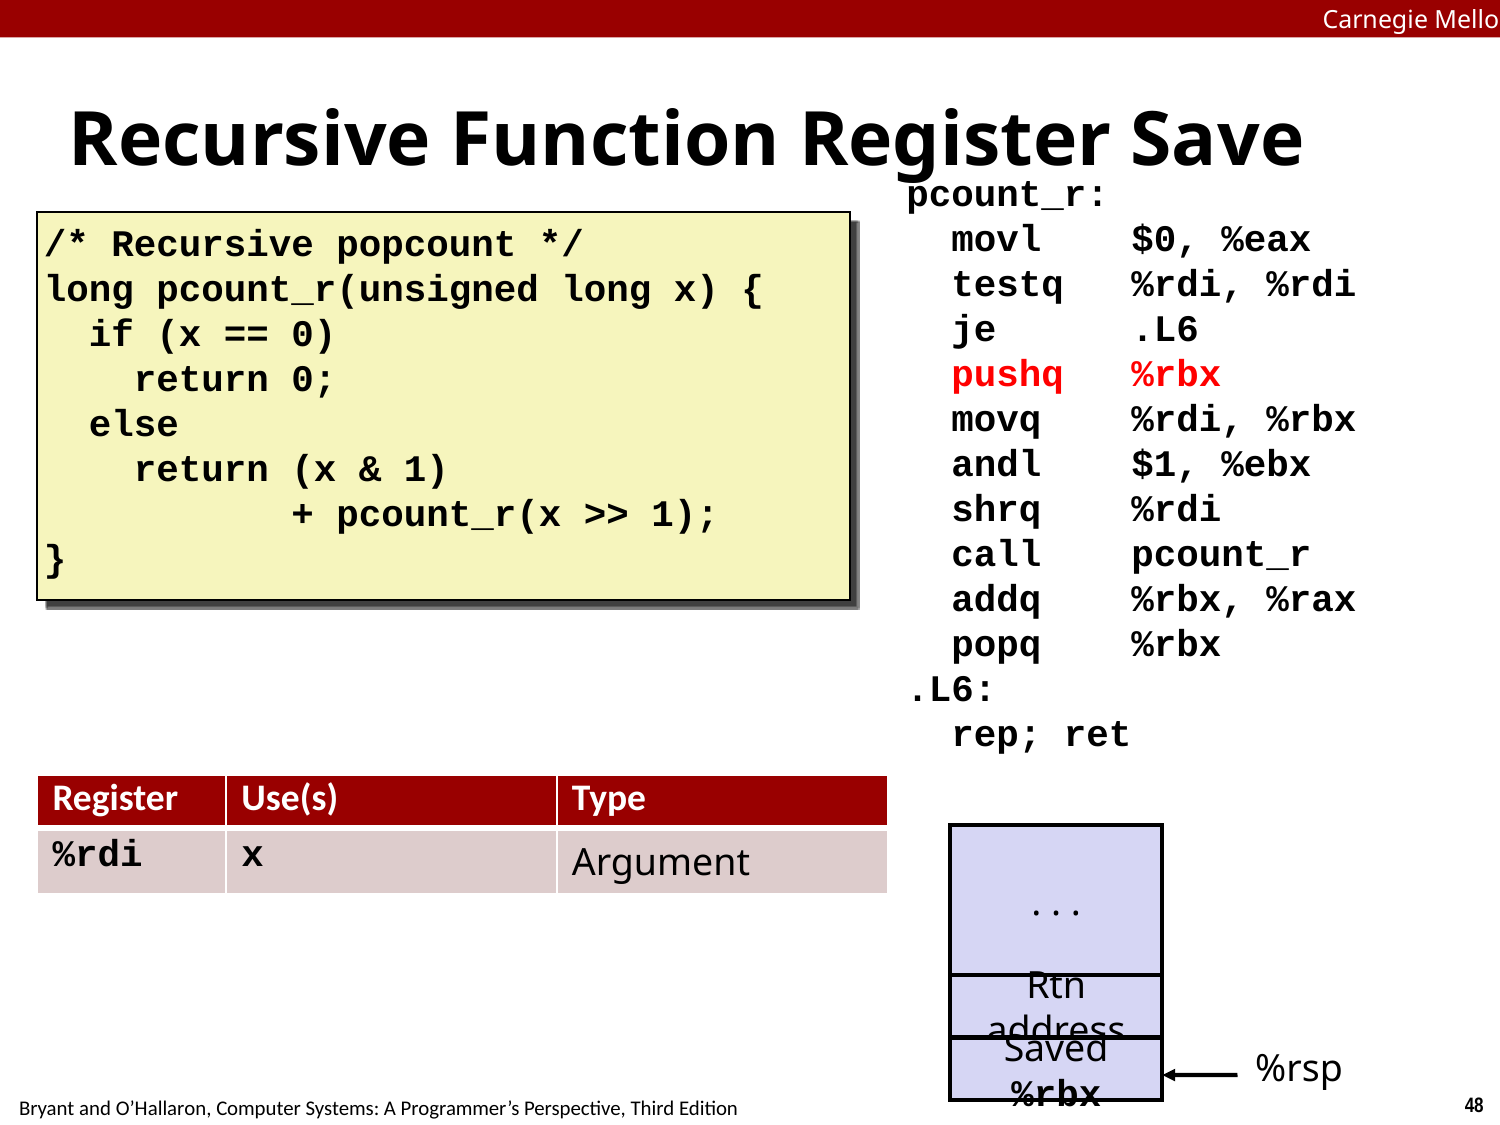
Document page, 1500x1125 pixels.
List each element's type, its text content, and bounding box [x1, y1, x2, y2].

table_cell %rdi [38, 831, 225, 893]
text_box [1163, 1068, 1238, 1082]
table_header Register [38, 776, 225, 825]
title Recursive Function Register Save [62, 41, 1438, 230]
text_box . . . [949, 824, 1163, 974]
table_cell x [227, 831, 556, 893]
table_header Use(s) [227, 776, 556, 825]
text_box Carnegie Mellon [1322, 3, 1500, 33]
text_box Rtn address [949, 974, 1163, 1037]
text_box Saved %rbx [949, 1037, 1163, 1100]
table_cell Argument [558, 831, 887, 893]
text_box /* Recursive popcount */ long pcount_r(unsigned long x) { if (x == 0) return 0; else return (x & 1) + pcount_r(x >> 1); } [37, 212, 850, 600]
table_header Type [558, 776, 887, 825]
text_box %rsp [1248, 1037, 1350, 1095]
text_box [0, 0, 1500, 38]
text_box pcount_r: movl $0, %eax testq %rdi, %rdi je .L6 pushq %rbx movq %rdi, %rbx andl $1, %ebx shrq %rdi call pcount_r addq %rbx, %rax popq %rbx .L6: rep; ret [899, 162, 1466, 825]
